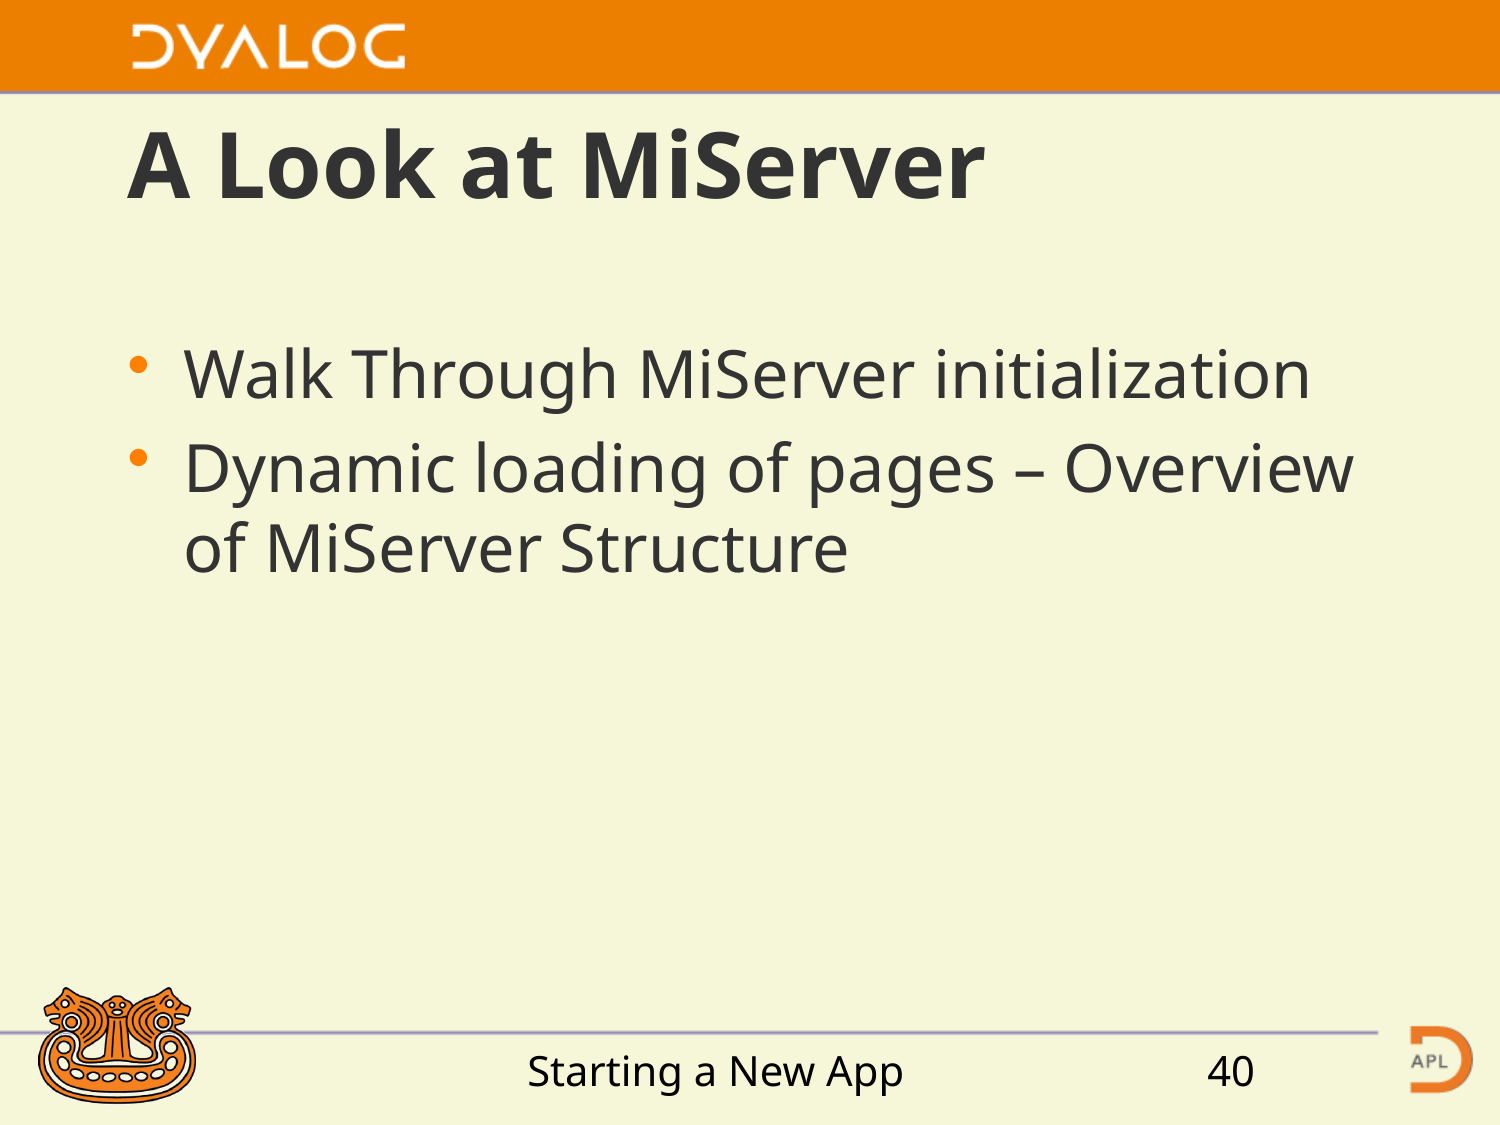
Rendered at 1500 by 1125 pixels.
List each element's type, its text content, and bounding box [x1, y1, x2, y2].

slide_number 40 [1074, 1037, 1388, 1113]
slide_number [112, 1037, 425, 1113]
picture [0, 0, 1500, 1125]
title A Look at MiServer [112, 99, 1388, 288]
list Walk Through MiServer initialization Dynamic loading of pages – Overview of MiServer Structure [112, 324, 1388, 1000]
footer Starting a New App [512, 1037, 988, 1113]
